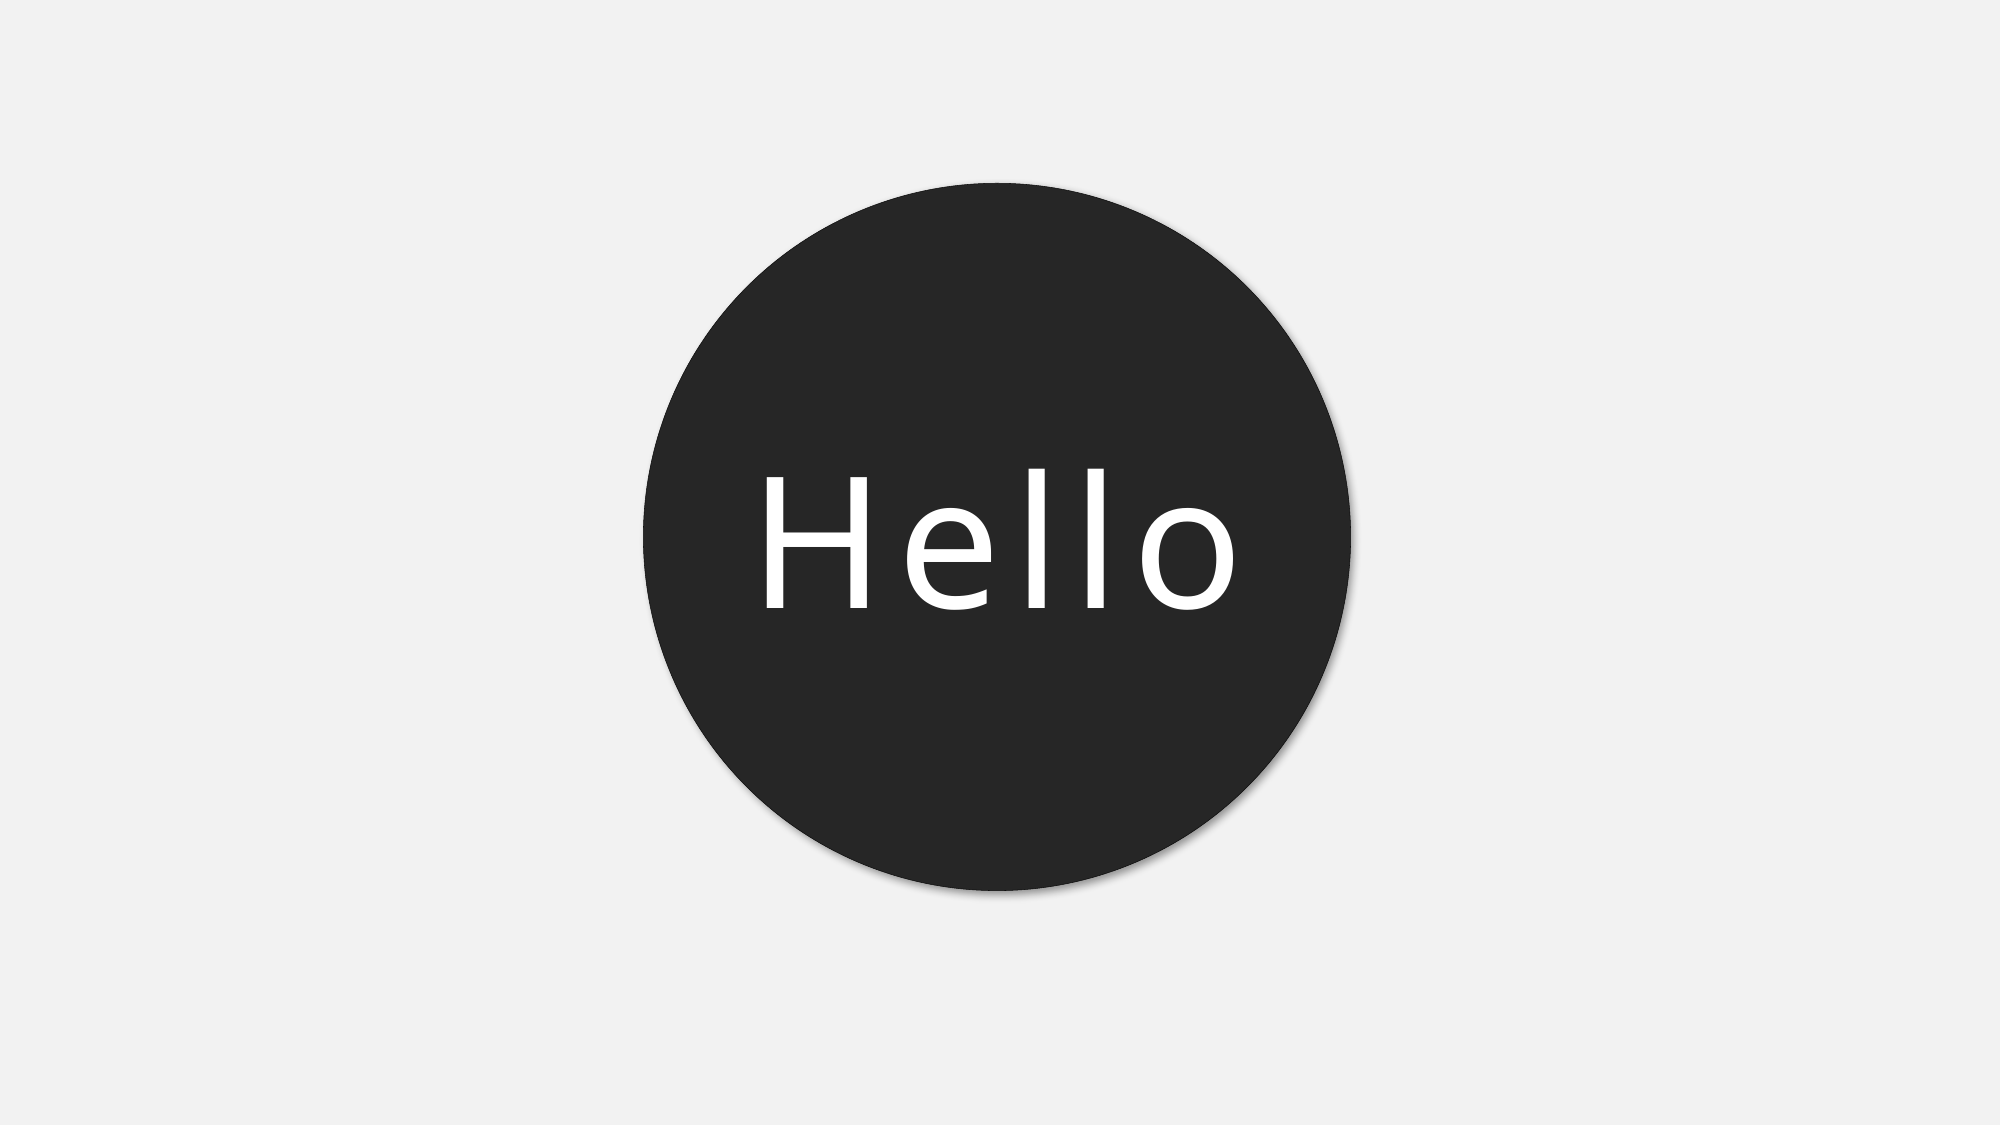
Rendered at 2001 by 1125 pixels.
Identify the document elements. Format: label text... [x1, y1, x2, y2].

text_box Hello [522, 417, 1472, 653]
text_box [663, 182, 1331, 417]
text_box [661, 653, 1333, 892]
